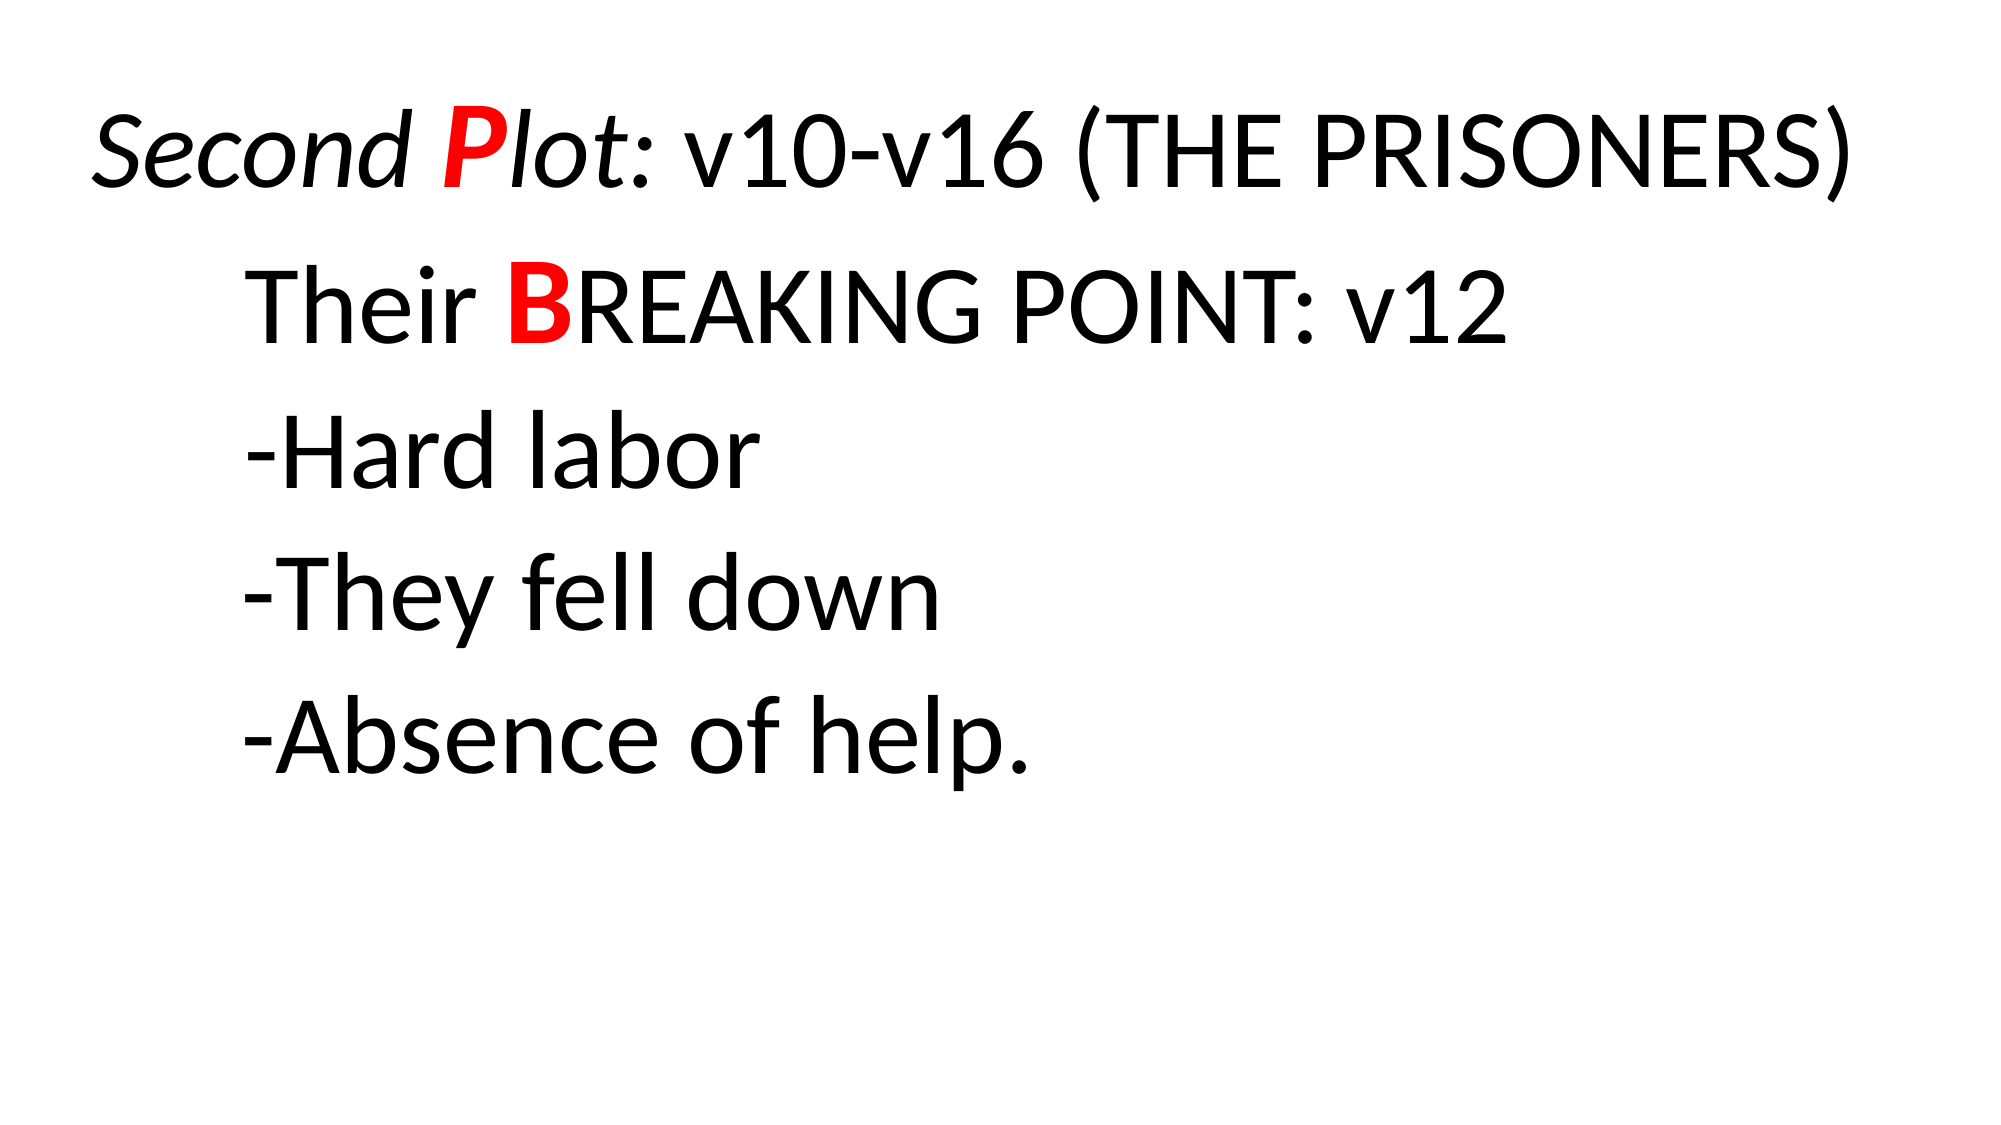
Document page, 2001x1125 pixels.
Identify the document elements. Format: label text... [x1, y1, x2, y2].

list Second Plot: v10-v16 (THE PRISONERS) Their BREAKING POINT: v12 -Hard labor -They fell down -Absence of help. [76, 72, 1941, 1104]
